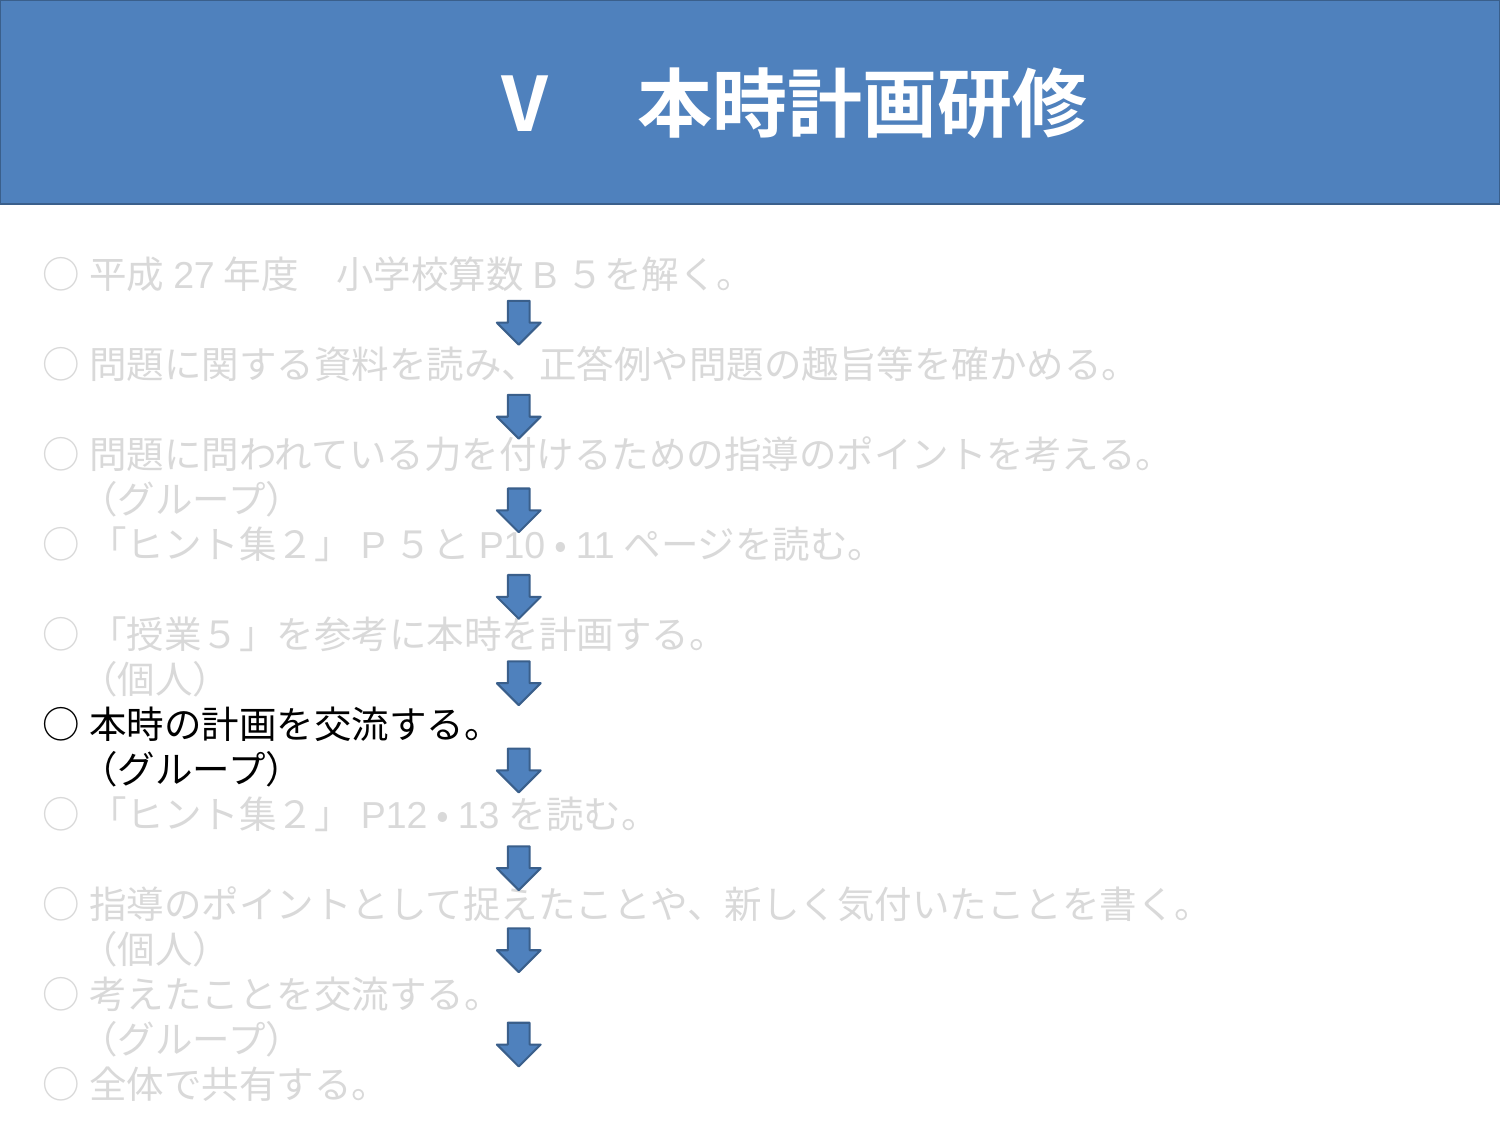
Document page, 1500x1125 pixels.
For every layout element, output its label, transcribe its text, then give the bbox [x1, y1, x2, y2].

text_box [495, 573, 542, 620]
text_box [495, 393, 542, 440]
text_box Ⅴ 本時計画研修 [0, 0, 1500, 205]
text_box [495, 660, 542, 706]
text_box [495, 1021, 542, 1068]
text_box [495, 487, 542, 533]
text_box [495, 747, 542, 794]
text_box [495, 927, 542, 973]
text_box [495, 299, 542, 346]
text_box ○平成27年度 小学校算数B５を解く。 ○問題に関する資料を読み、正答例や問題の趣旨等を確かめる。 ○問題に問われている力を付けるための指導のポイントを考える。 （グループ） ○「ヒント集２」P５とP10・11ページを読む。 ○「授業５」を参考に本時を計画する。 （個人） ○本時の計画を交流する。 （グループ） ○「ヒント集２」P12・13を読む。 ○指導のポイントとして捉えたことや、新しく気付いたことを書く。 （個人） ○考えたことを交流する。 （グループ） ○全体で共有する。 [28, 243, 1472, 1114]
text_box [495, 845, 542, 891]
